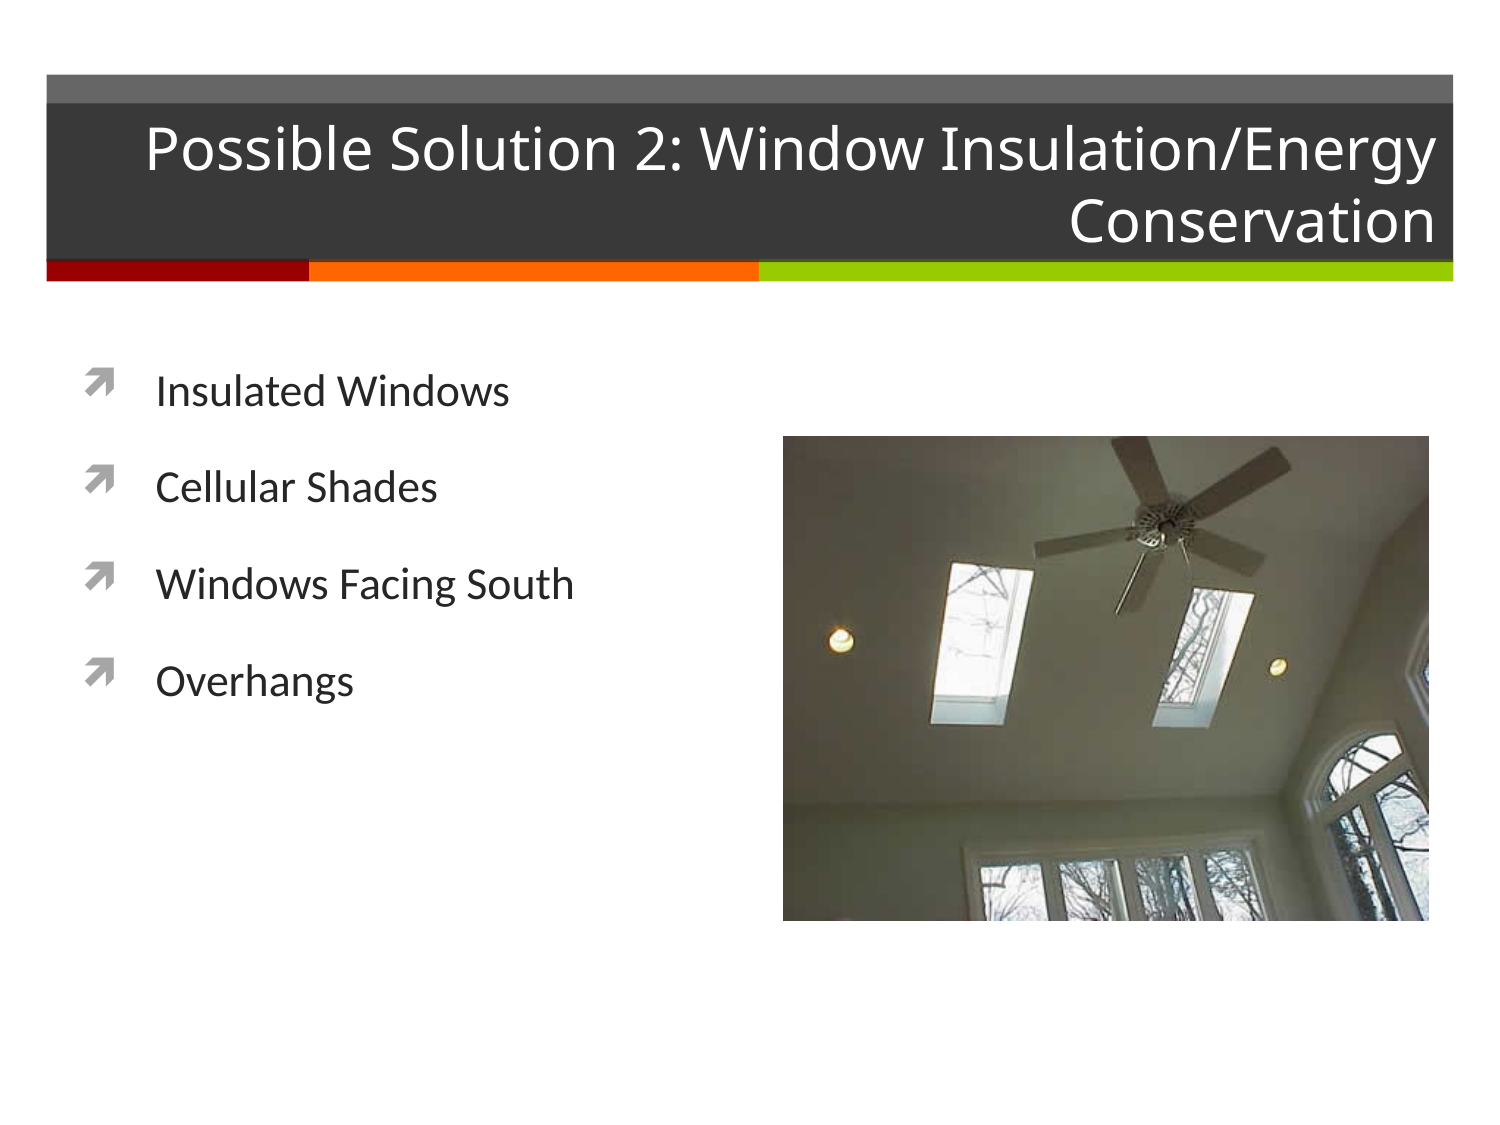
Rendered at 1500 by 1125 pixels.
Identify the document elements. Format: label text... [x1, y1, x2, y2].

list Insulated Windows Cellular Shades Windows Facing South Overhangs [66, 352, 712, 1005]
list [783, 352, 1430, 1006]
title Possible Solution 2: Window Insulation/Energy Conservation [46, 103, 1454, 263]
